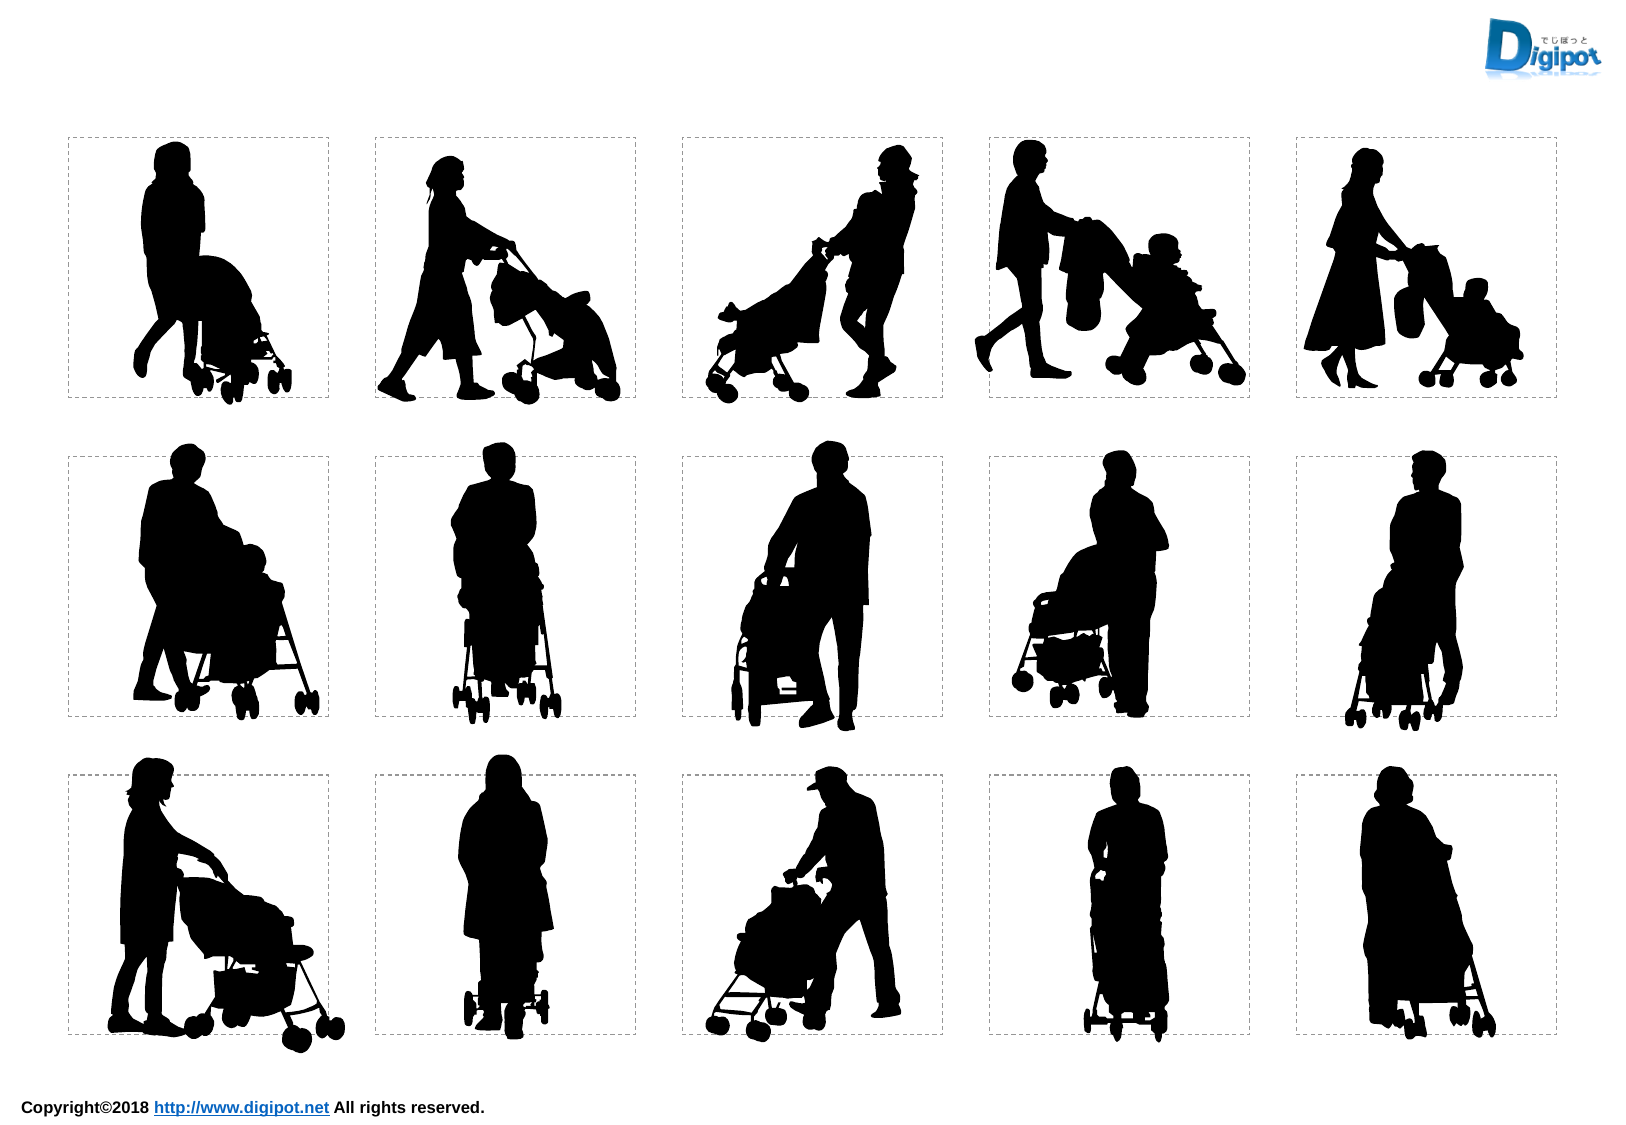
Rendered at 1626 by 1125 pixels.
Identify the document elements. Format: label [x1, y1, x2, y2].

text_box [377, 155, 621, 405]
text_box [450, 442, 562, 725]
text_box [1345, 450, 1464, 732]
text_box [974, 139, 1246, 386]
text_box [705, 766, 902, 1043]
text_box [1083, 766, 1170, 1043]
text_box [133, 141, 292, 405]
text_box [458, 754, 554, 1040]
picture [1485, 18, 1602, 82]
text_box [731, 440, 872, 732]
text_box [1359, 766, 1496, 1040]
text_box [705, 144, 920, 404]
text_box [133, 443, 320, 721]
text_box [1011, 450, 1170, 718]
text_box [1303, 147, 1524, 389]
text_box [107, 757, 346, 1054]
